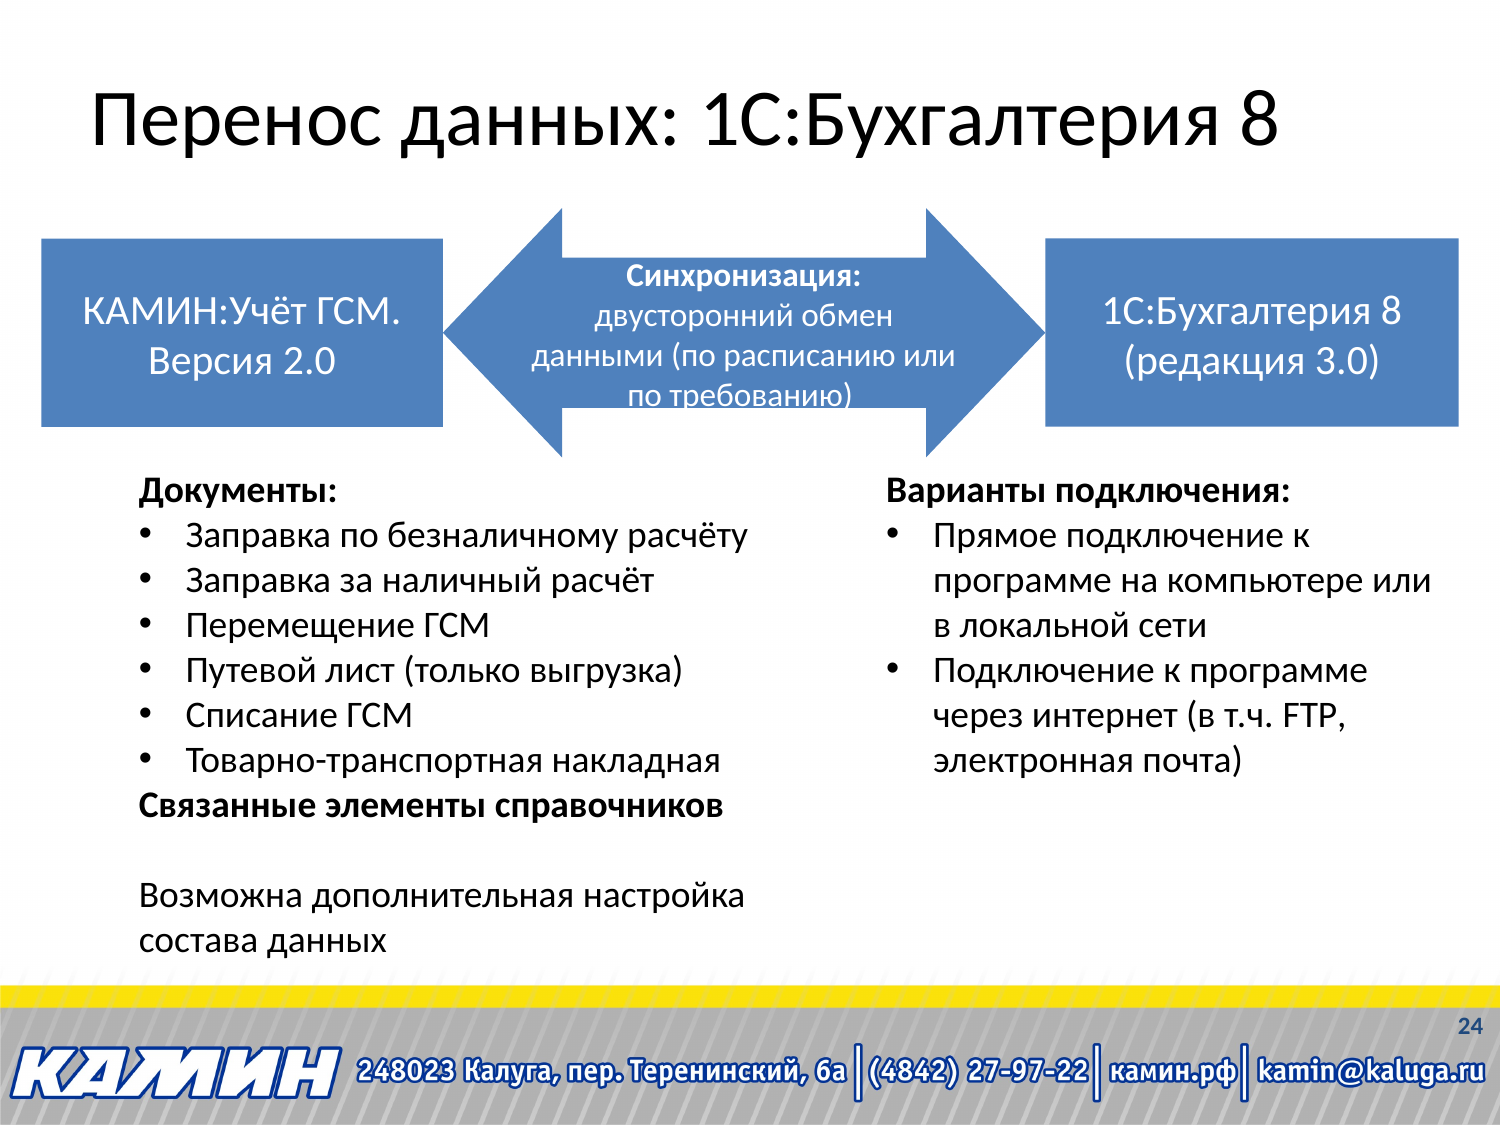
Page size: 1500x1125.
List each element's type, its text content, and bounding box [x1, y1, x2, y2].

slide_number 24 [1148, 994, 1499, 1055]
text_box Синхронизация: двусторонний обмен данными (по расписанию или по требованию) [440, 206, 1048, 457]
text_box 1С:Бухгалтерия 8 (редакция 3.0) [1043, 236, 1461, 429]
text_box Варианты подключения: Прямое подключение к программе на компьютере или в локальной сети Подключение к программе через интернет (в т.ч. FTP, электронная почта) [871, 457, 1463, 833]
text_box КАМИН:Учёт ГСМ. Версия 2.0 [39, 236, 445, 429]
title Перенос данных: 1С:Бухгалтерия 8 [75, 19, 1425, 207]
text_box Документы: Заправка по безналичному расчёту Заправка за наличный расчёт Перемещение ГСМ Путевой лист (только выгрузка) Списание ГСМ Товарно-транспортная накладная Связанные элементы справочников Возможна дополнительная настройка состава данных [123, 457, 786, 968]
picture [0, 0, 1500, 1125]
